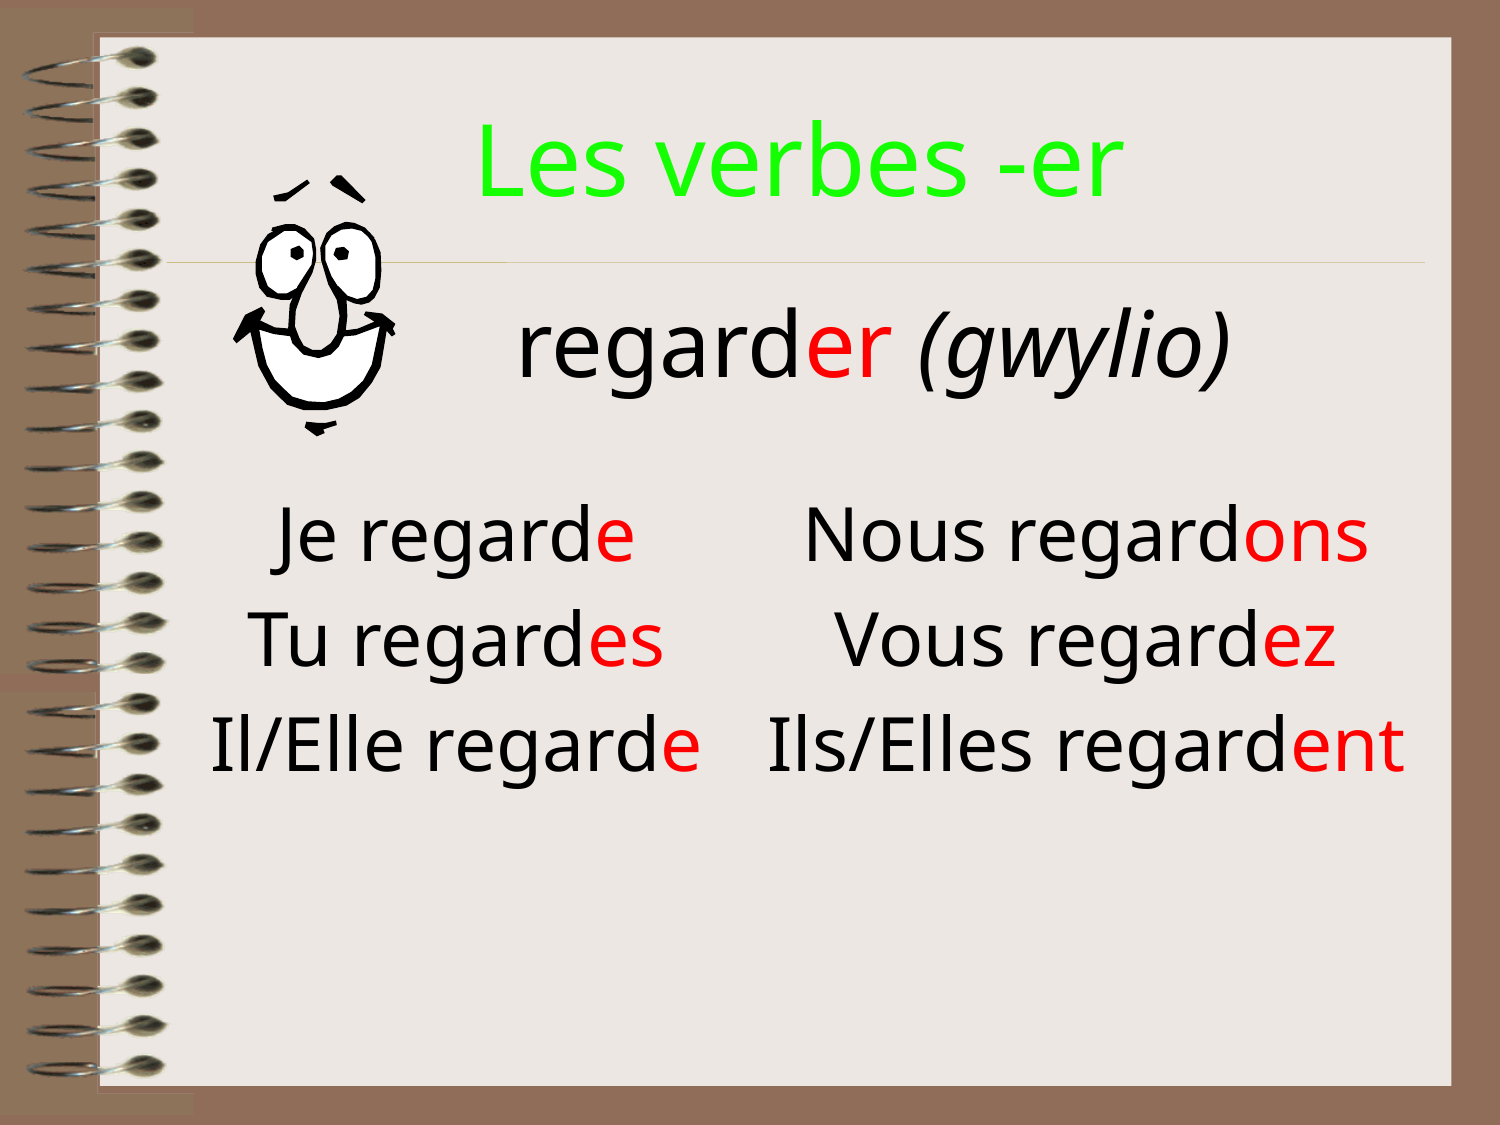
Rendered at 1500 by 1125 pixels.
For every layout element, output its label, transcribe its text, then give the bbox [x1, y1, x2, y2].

list Je regarde Tu regardes Il/Elle regarde [174, 373, 739, 963]
picture [229, 172, 399, 440]
text_box regarder (gwylio) [490, 290, 1258, 405]
picture [0, 692, 194, 1115]
list Nous regardons Vous regardez Ils/Elles regardent [726, 373, 1447, 951]
picture [0, 8, 194, 674]
title Les verbes -er [174, 62, 1425, 250]
